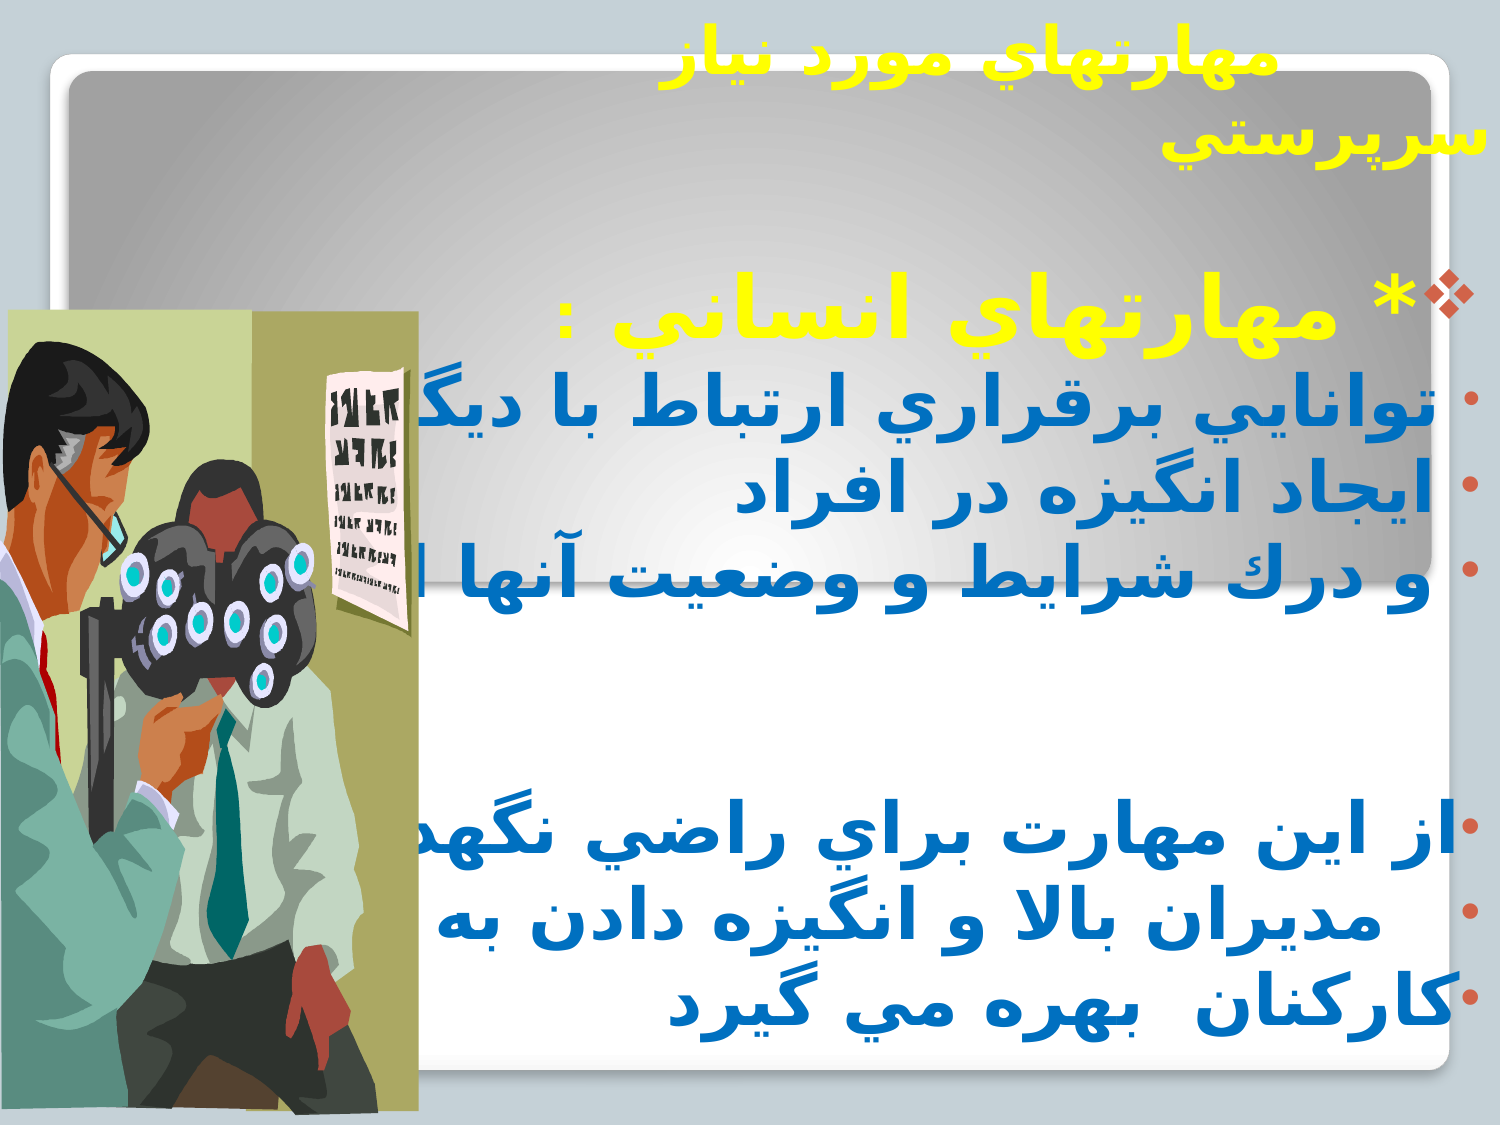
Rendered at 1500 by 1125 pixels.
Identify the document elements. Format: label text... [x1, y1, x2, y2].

subtitle * مهارتهاي انساني : توانايي برقراري ارتباط با ديگران ، ايجاد انگيزه در افراد و درك شرايط و وضعيت آنها است . از اين مهارت براي راضي نگهداشتن مديران بالا و انگيزه دادن به كاركنان بهره مي گيرد [0, 174, 1500, 1125]
title مهارتهاي مورد نياز سرپرستي [450, 0, 1500, 174]
picture [0, 299, 426, 1125]
